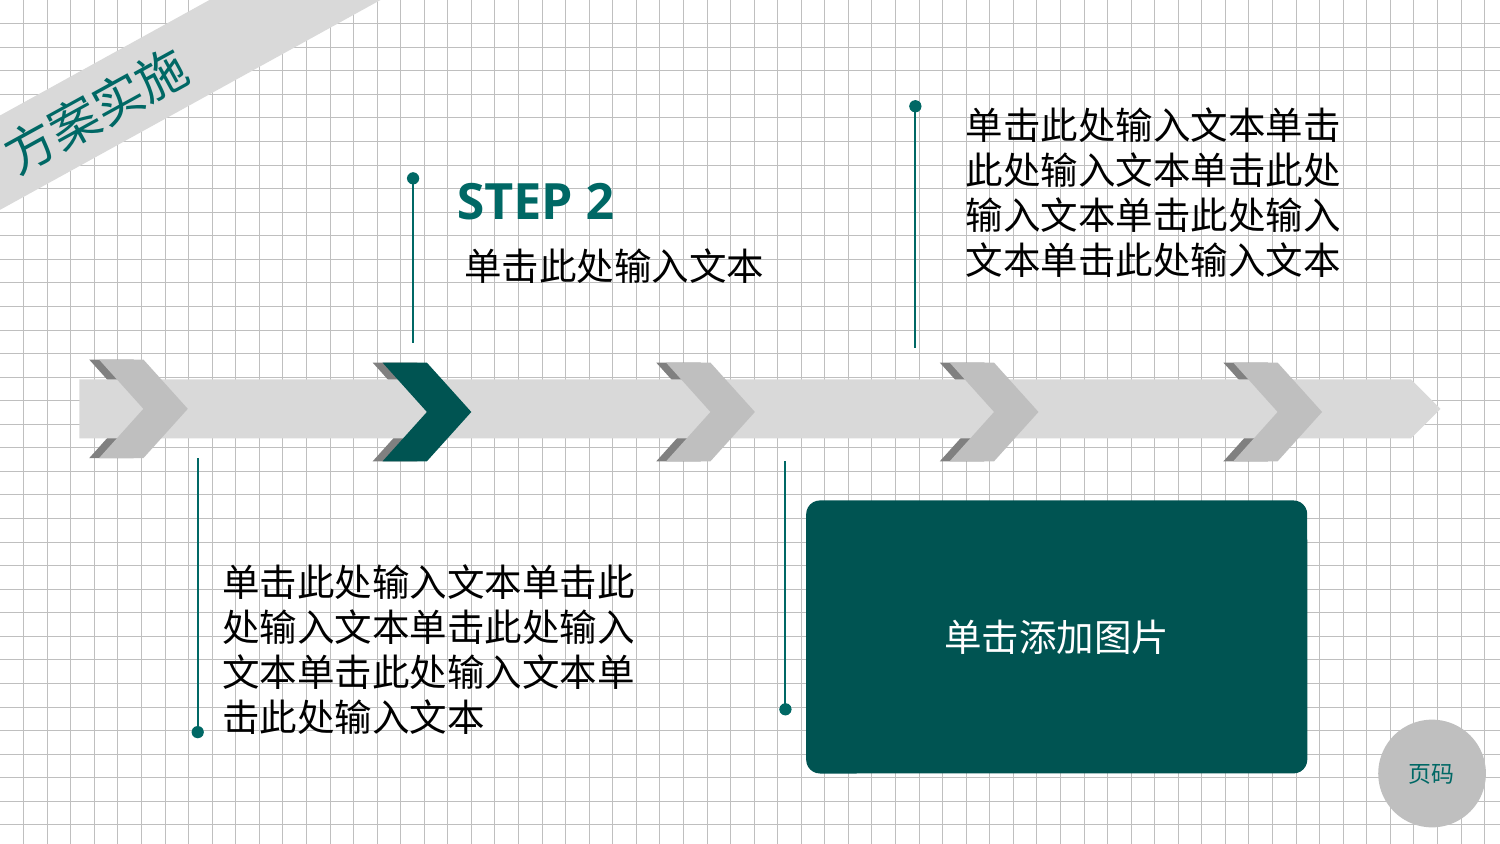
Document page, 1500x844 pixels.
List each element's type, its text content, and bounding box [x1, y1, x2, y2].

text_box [431, 161, 798, 297]
text_box 单击此处输入文本单击此处输入文本单击此处输入文本单击此处输入文本单击此处输入文本 [207, 551, 657, 747]
text_box 单击添加图片 [804, 498, 1310, 776]
text_box 单击此处输入文本单击此处输入文本单击此处输入文本单击此处输入文本单击此处输入文本 [950, 94, 1367, 290]
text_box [78, 359, 1441, 462]
text_box 方案实施 [0, 0, 385, 213]
text_box 页码 [1376, 717, 1489, 830]
